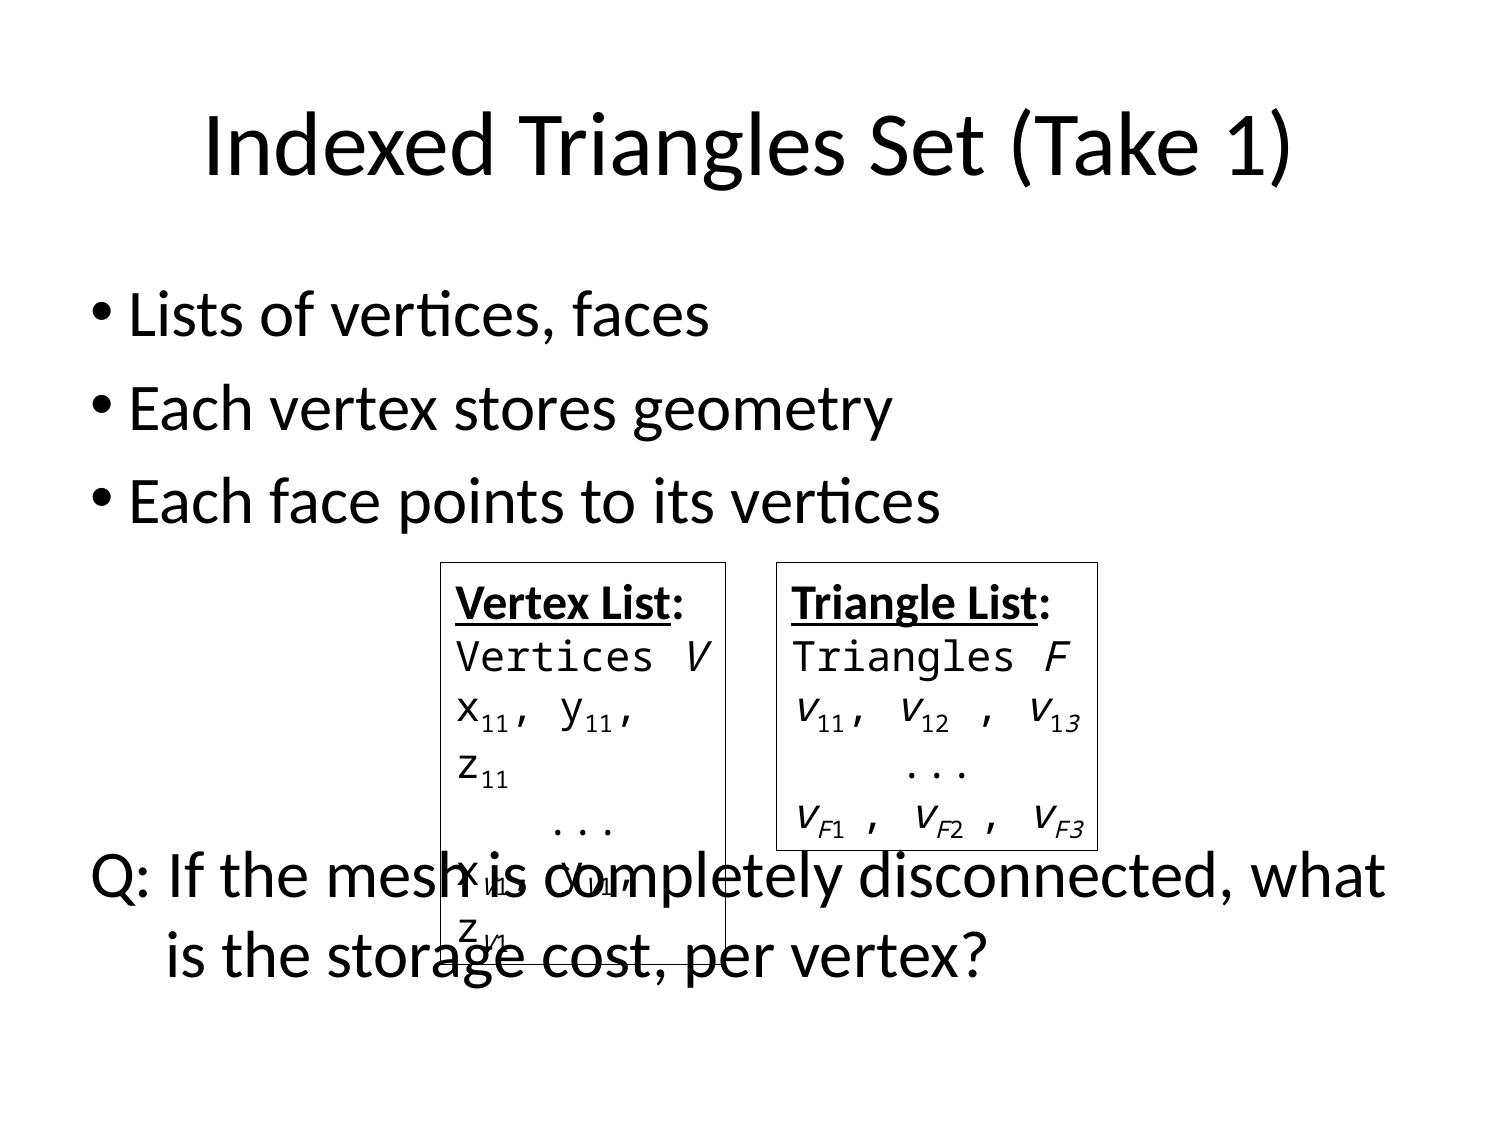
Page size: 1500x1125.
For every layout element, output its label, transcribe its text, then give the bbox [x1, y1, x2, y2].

title Indexed Triangles Set (Take 1) [75, 45, 1425, 233]
text_box Triangle List: Triangles F v11, v12 , v13 ... vF1 , vF2 , vF3 [776, 562, 1098, 851]
text_box Vertex List: Vertices V x11, y11, z11 ... xV1, yV1, zV1 [440, 562, 726, 965]
list Lists of vertices, faces Each vertex stores geometry Each face points to its vertices Q: If the mesh is completely disconnected, what is the storage cost, per vertex? [75, 262, 1425, 1125]
